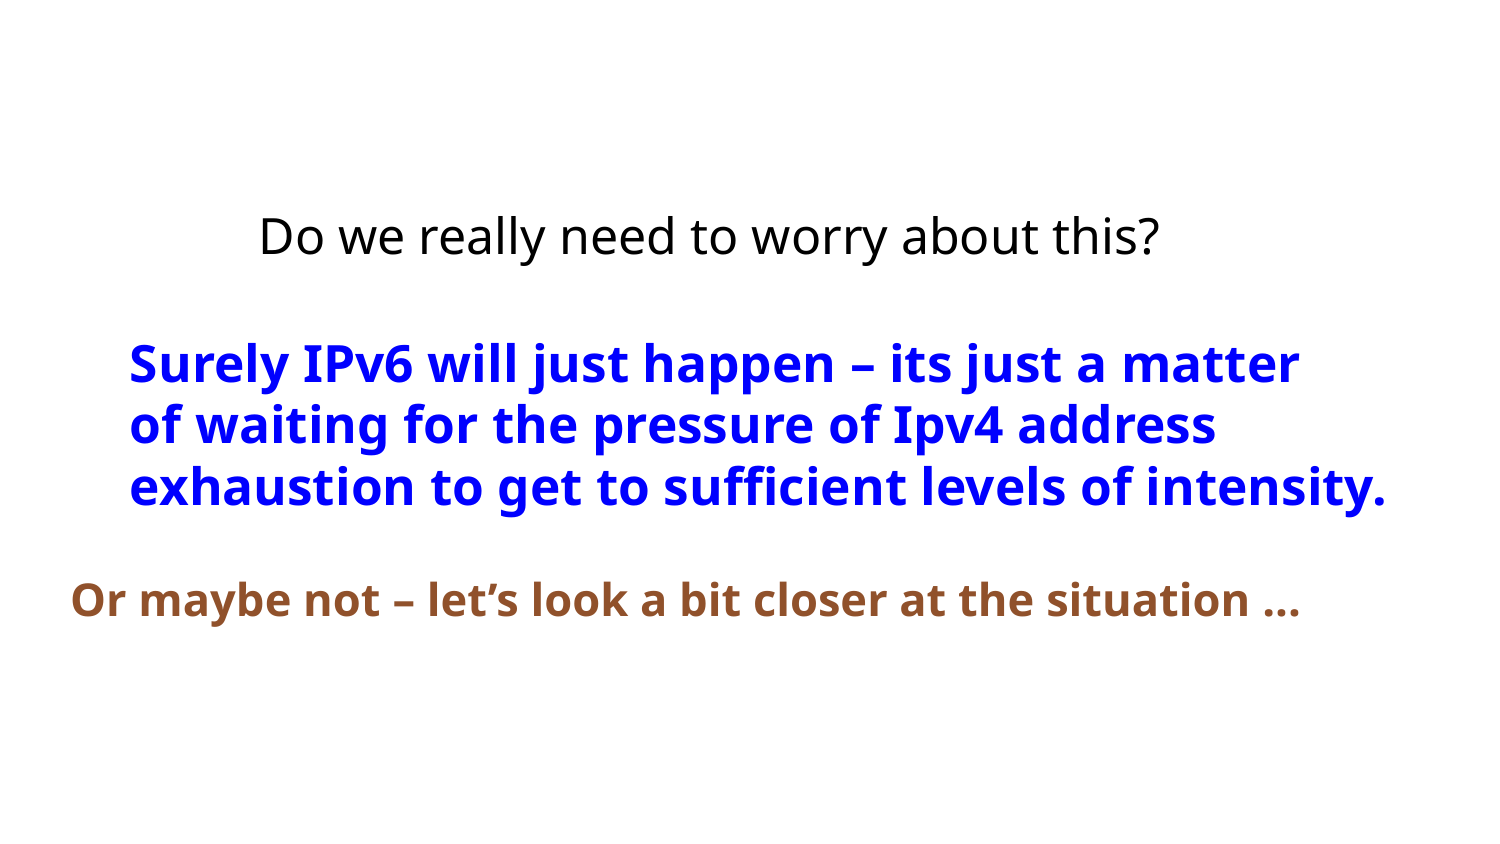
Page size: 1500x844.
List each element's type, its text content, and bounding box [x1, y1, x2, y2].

list Do we really need to worry about this? [243, 197, 1313, 325]
text_box Surely IPv6 will just happen – its just a matter of waiting for the pressure of Ipv4 address exhaustion to get to sufficient levels of intensity. [119, 325, 1413, 522]
text_box Or maybe not – let’s look a bit closer at the situation ... [60, 566, 1312, 631]
